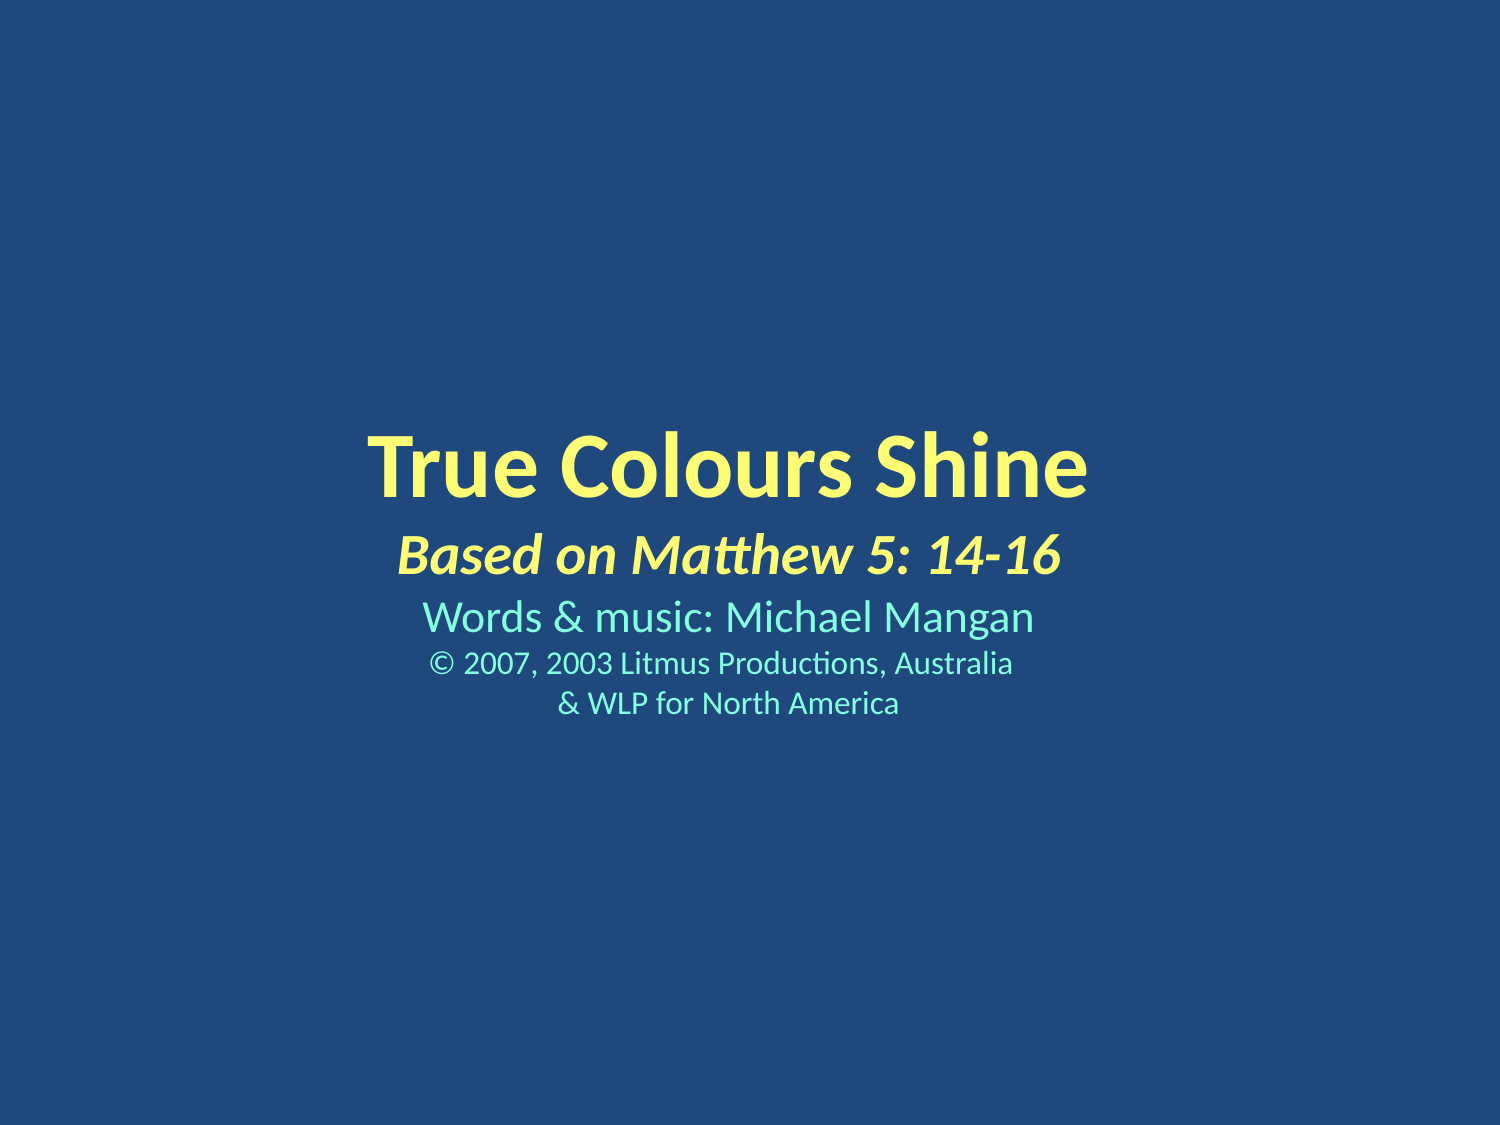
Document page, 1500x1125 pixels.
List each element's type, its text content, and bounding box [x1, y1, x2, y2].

text_box True Colours Shine Based on Matthew 5: 14-16 Words & music: Michael Mangan © 2007, 2003 Litmus Productions, Australia & WLP for North America [41, 403, 1417, 722]
